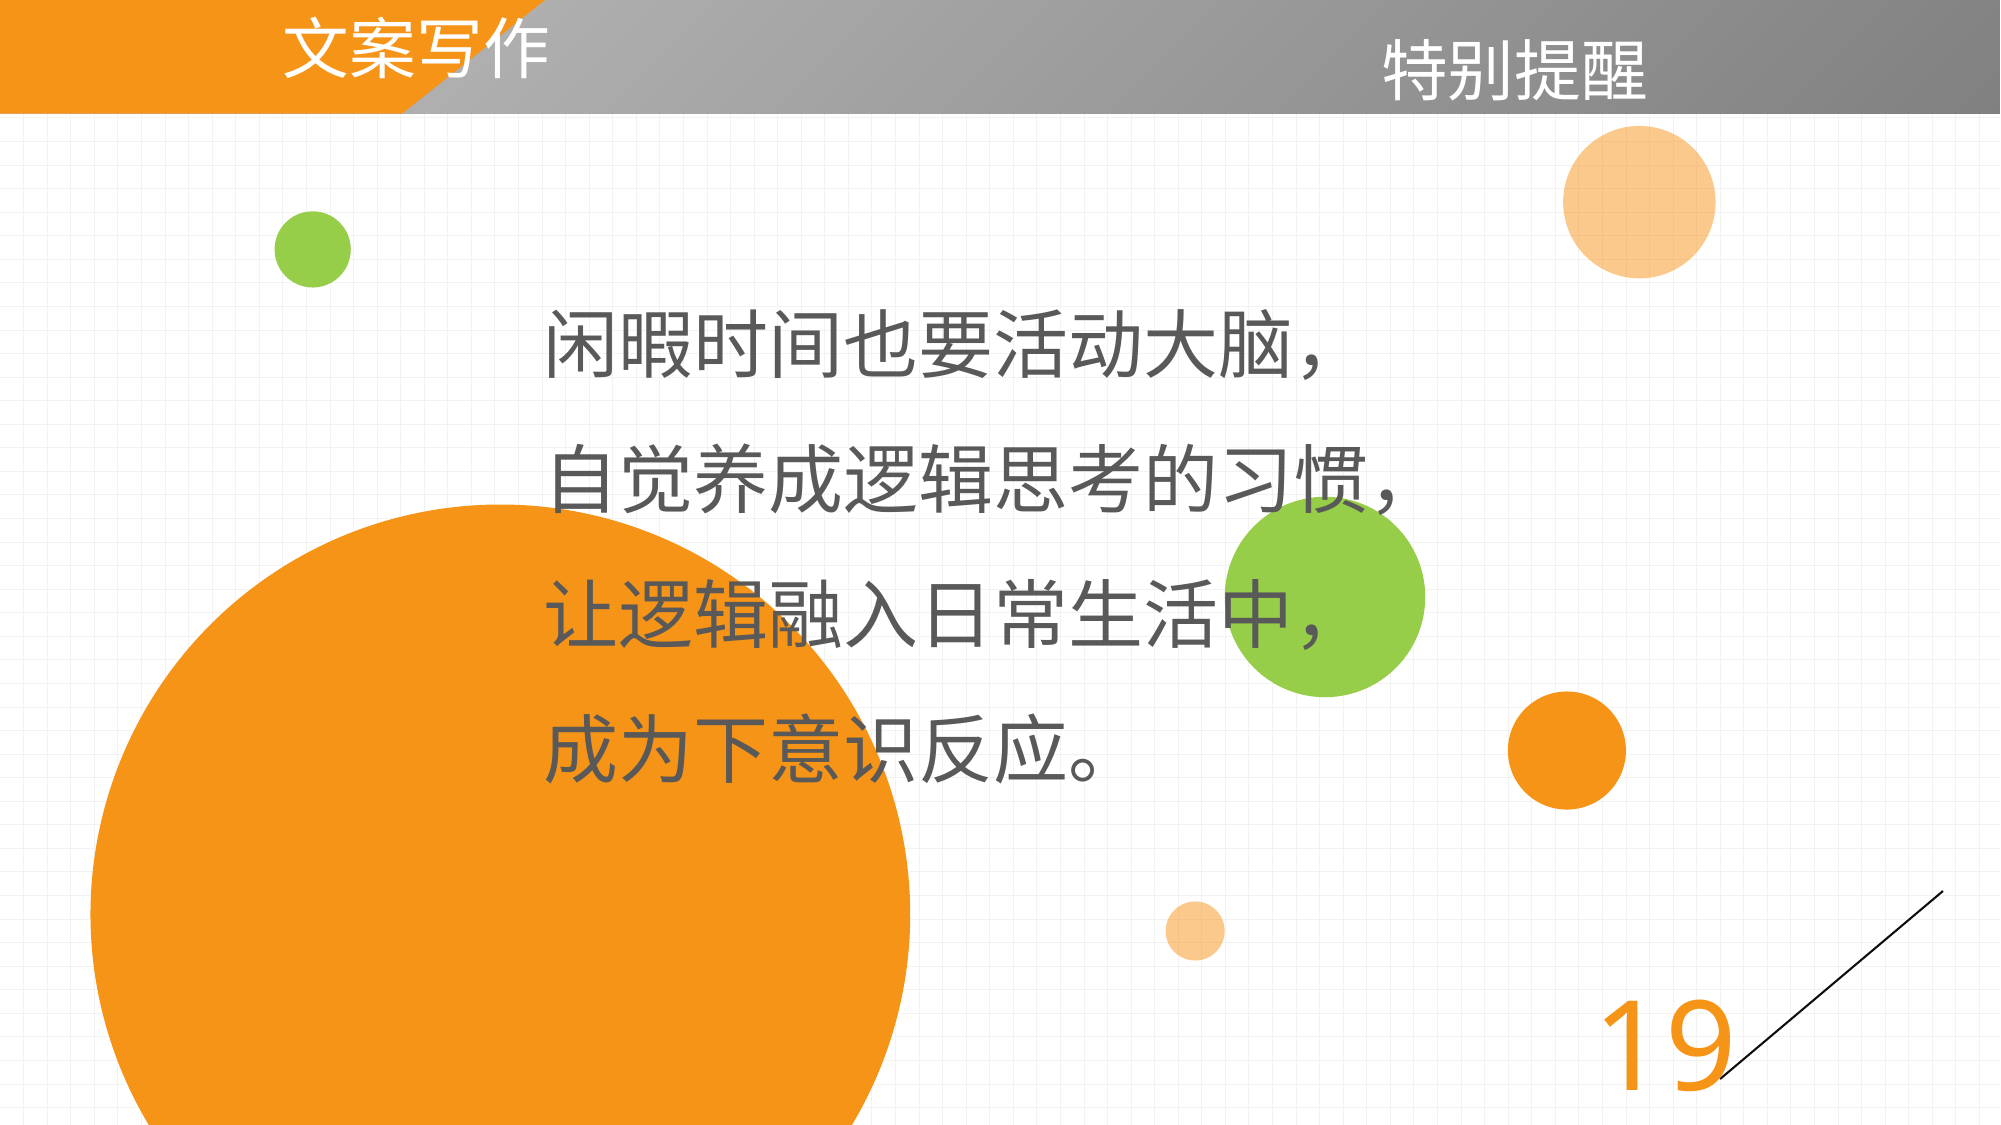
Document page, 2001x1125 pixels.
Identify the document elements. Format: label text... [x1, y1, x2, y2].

text_box 文案写作 [268, 0, 634, 95]
title 特别提醒 [1330, 0, 1699, 138]
text_box [272, 209, 353, 290]
text_box [88, 502, 913, 1125]
text_box 闲暇时间也要活动大脑， 自觉养成逻辑思考的习惯， 让逻辑融入日常生活中， 成为下意识反应。 [529, 244, 1960, 800]
text_box [1561, 123, 1718, 281]
text_box [1505, 689, 1629, 812]
text_box [1163, 899, 1227, 963]
text_box 19 [1578, 958, 1780, 1124]
